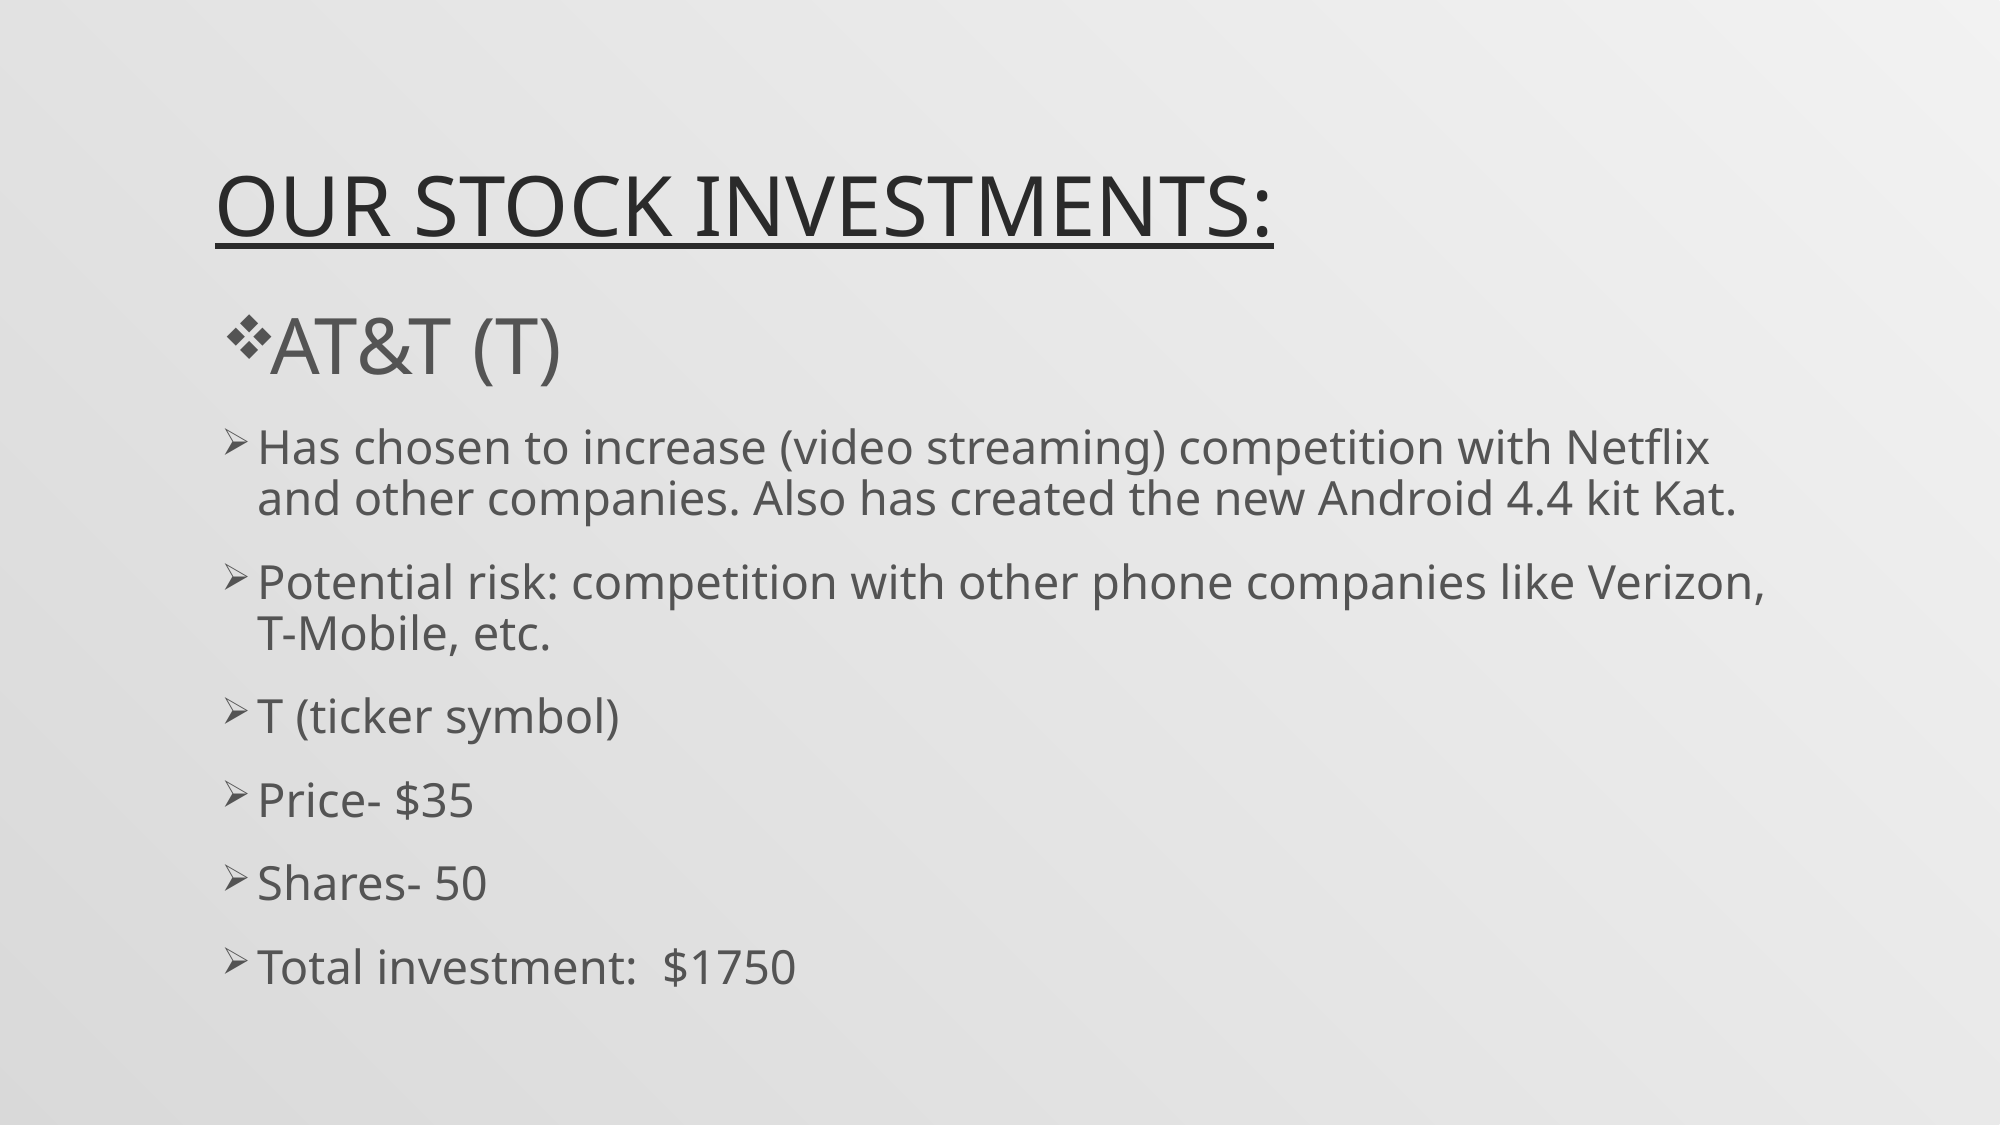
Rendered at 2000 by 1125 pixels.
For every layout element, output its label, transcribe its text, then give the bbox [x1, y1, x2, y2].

title Our Stock investments: [199, 45, 1800, 263]
list AT&T (T) Has chosen to increase (video streaming) competition with Netflix and other companies. Also has created the new Android 4.4 kit Kat. Potential risk: competition with other phone companies like Verizon, T-Mobile, etc. T (ticker symbol) Price- $35 Shares- 50 Total investment: $1750 [199, 299, 1800, 1013]
